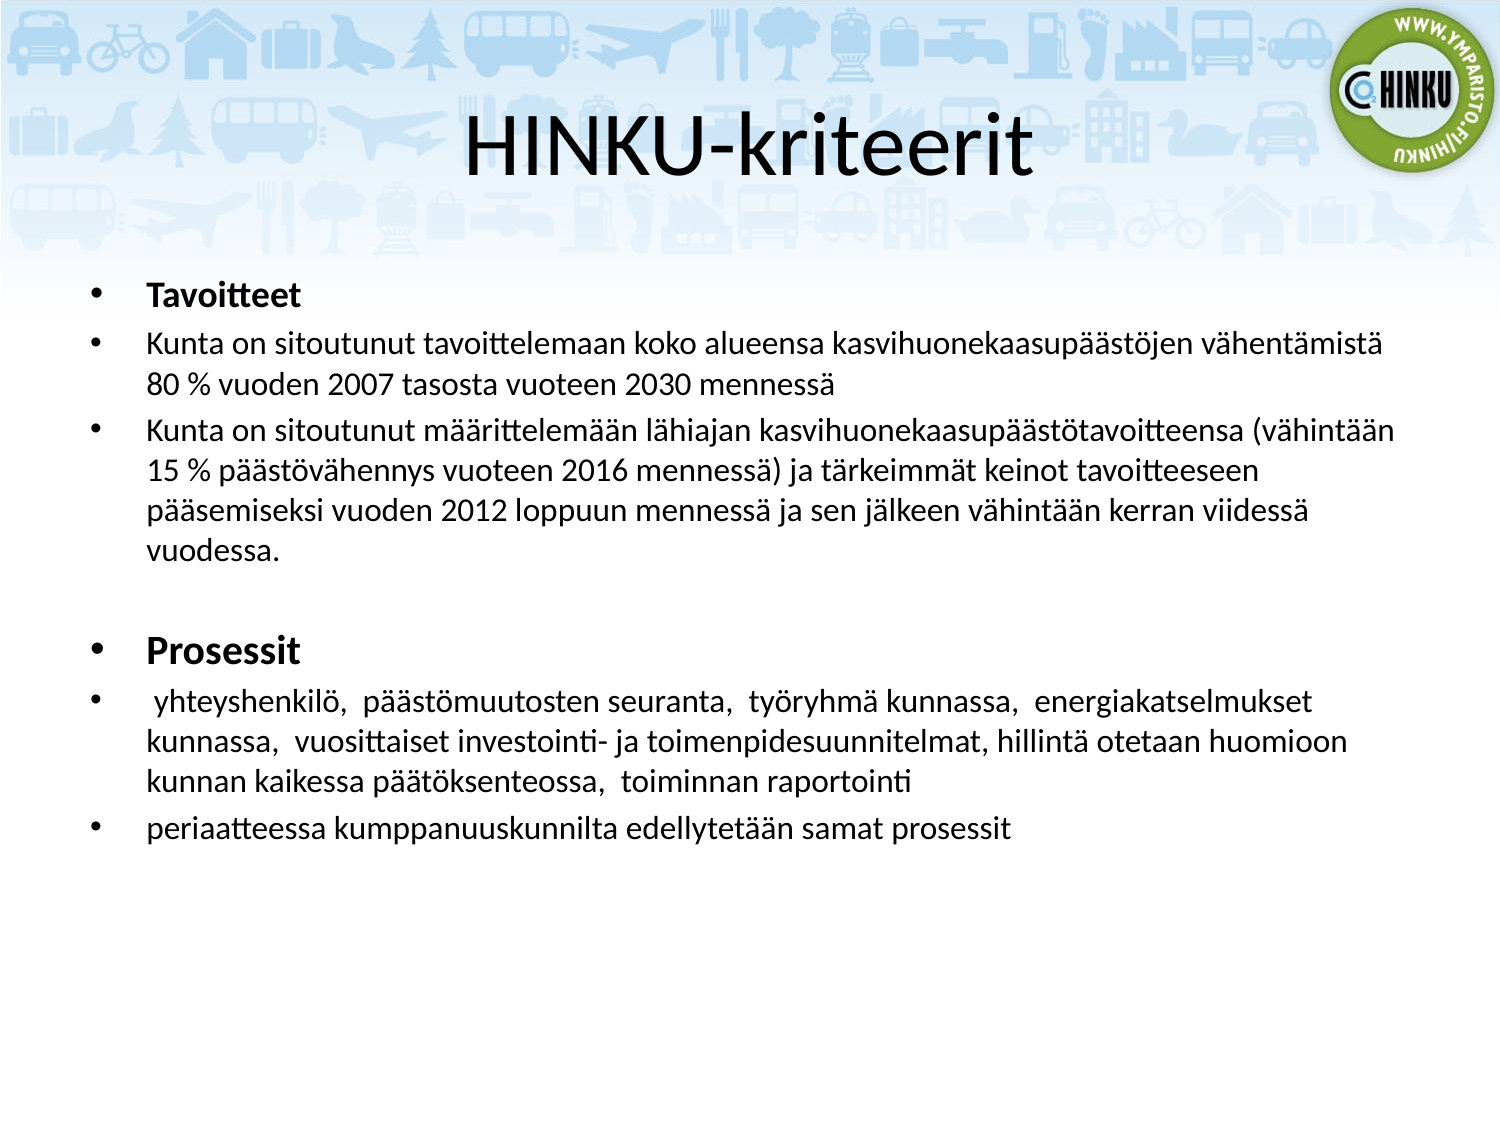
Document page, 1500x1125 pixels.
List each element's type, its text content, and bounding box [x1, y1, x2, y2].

list Tavoitteet Kunta on sitoutunut tavoittelemaan koko alueensa kasvihuonekaasupäästöjen vähentämistä 80 % vuoden 2007 tasosta vuoteen 2030 mennessä Kunta on sitoutunut määrittelemään lähiajan kasvihuonekaasupäästötavoitteensa (vähintään 15 % päästövähennys vuoteen 2016 mennessä) ja tärkeimmät keinot tavoitteeseen pääsemiseksi vuoden 2012 loppuun mennessä ja sen jälkeen vähintään kerran viidessä vuodessa. Prosessit yhteyshenkilö, päästömuutosten seuranta, työryhmä kunnassa, energiakatselmukset kunnassa, vuosittaiset investointi- ja toimenpidesuunnitelmat, hillintä otetaan huomioon kunnan kaikessa päätöksenteossa, toiminnan raportointi periaatteessa kumppanuuskunnilta edellytetään samat prosessit [74, 262, 1426, 1006]
title HINKU-kriteerit [74, 44, 1426, 233]
picture [0, 0, 1500, 1125]
